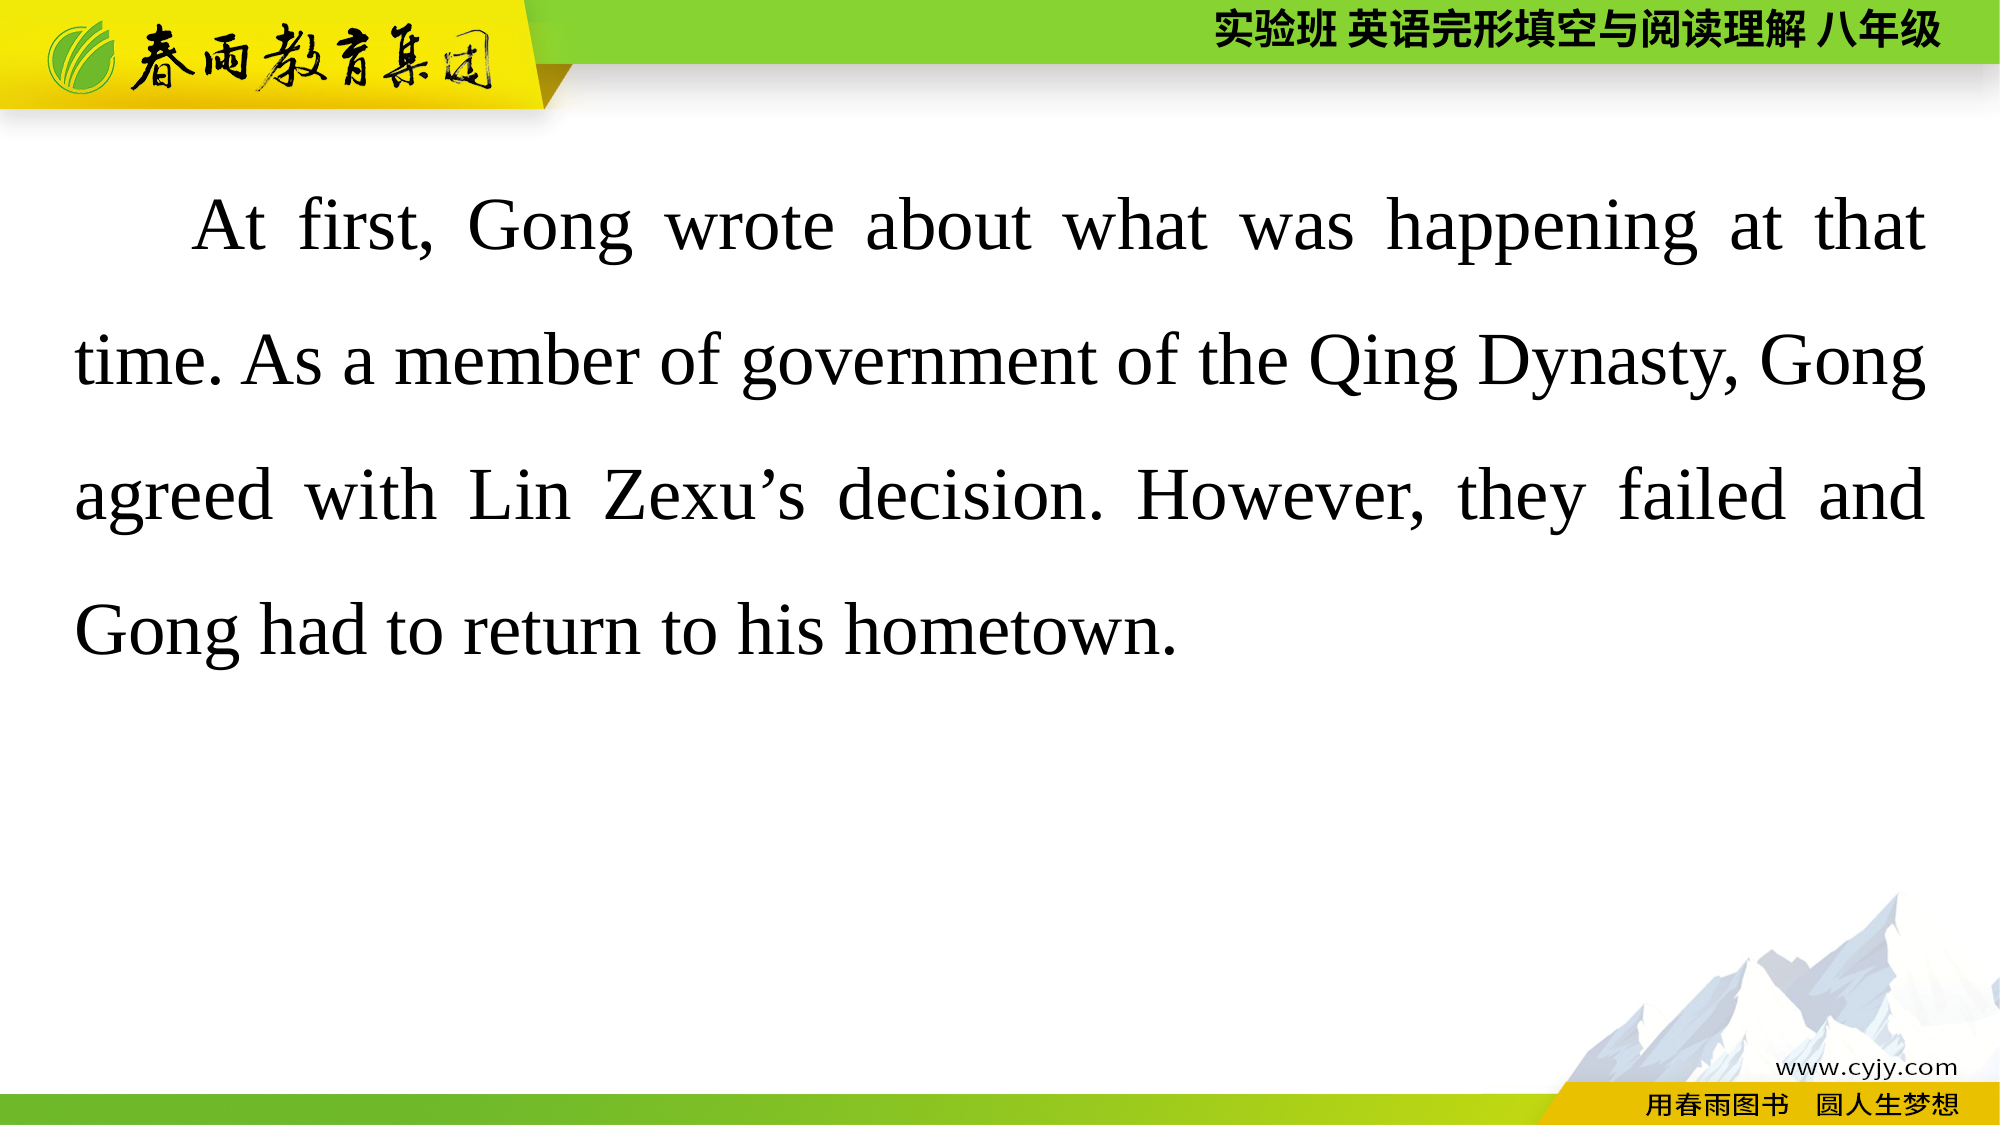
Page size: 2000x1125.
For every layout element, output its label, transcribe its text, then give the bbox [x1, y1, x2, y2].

picture [0, 0, 2000, 1125]
list At first, Gong wrote about what was happening at that time. As a member of government of the Qing Dynasty, Gong agreed with Lin Zexu’s decision. However, they failed and Gong had to return to his hometown. [59, 122, 1944, 683]
